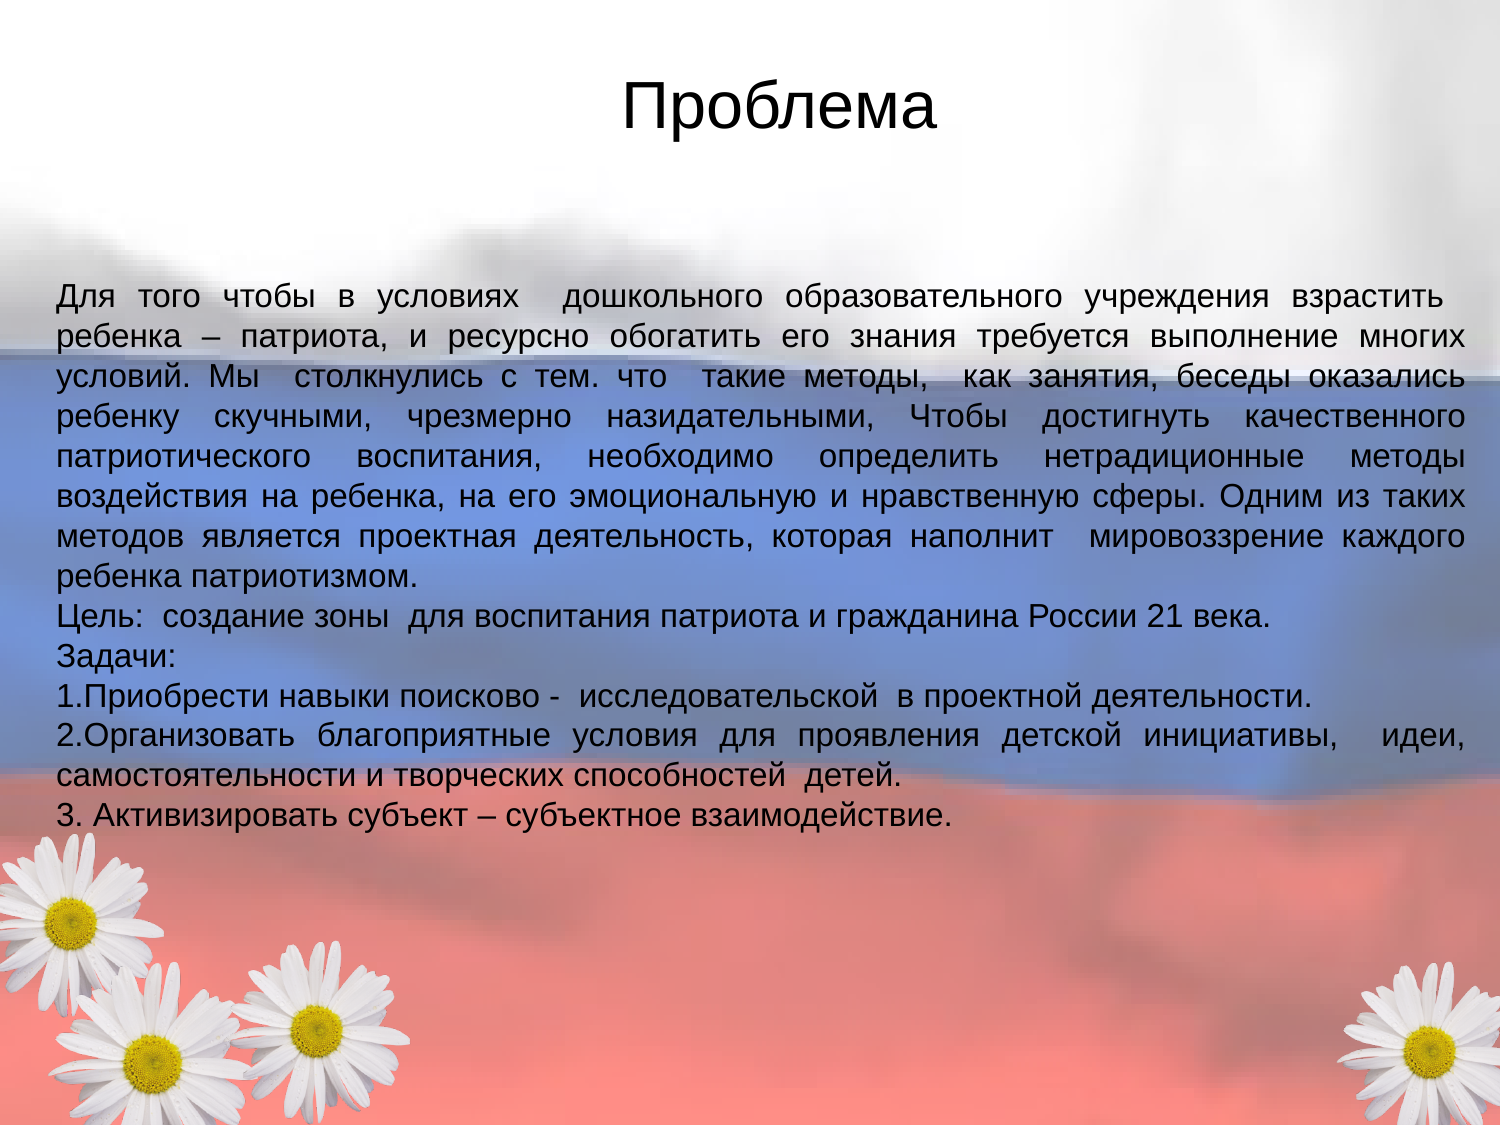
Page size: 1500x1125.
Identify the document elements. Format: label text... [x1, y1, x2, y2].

text_box Проблема [360, 54, 1199, 150]
text_box Для того чтобы в условиях дошкольного образовательного учреждения взрастить ребенка – патриота, и ресурсно обогатить его знания требуется выполнение многих условий. Мы столкнулись с тем. что такие методы, как занятия, беседы оказались ребенку скучными, чрезмерно назидательными, Чтобы достигнуть качественного патриотического воспитания, необходимо определить нетрадиционные методы воздействия на ребенка, на его эмоциональную и нравственную сферы. Одним из таких методов является проектная деятельность, которая наполнит мировоззрение каждого ребенка патриотизмом. Цель: создание зоны для воспитания патриота и гражданина России 21 века. Задачи: 1.Приобрести навыки поисково - исследовательской в проектной деятельности. 2.Организовать благоприятные условия для проявления детской инициативы, идеи, самостоятельности и творческих способностей детей. 3. Активизировать субъект – субъектное взаимодействие. [41, 267, 1483, 841]
picture [0, 831, 411, 1125]
picture [1335, 960, 1500, 1125]
